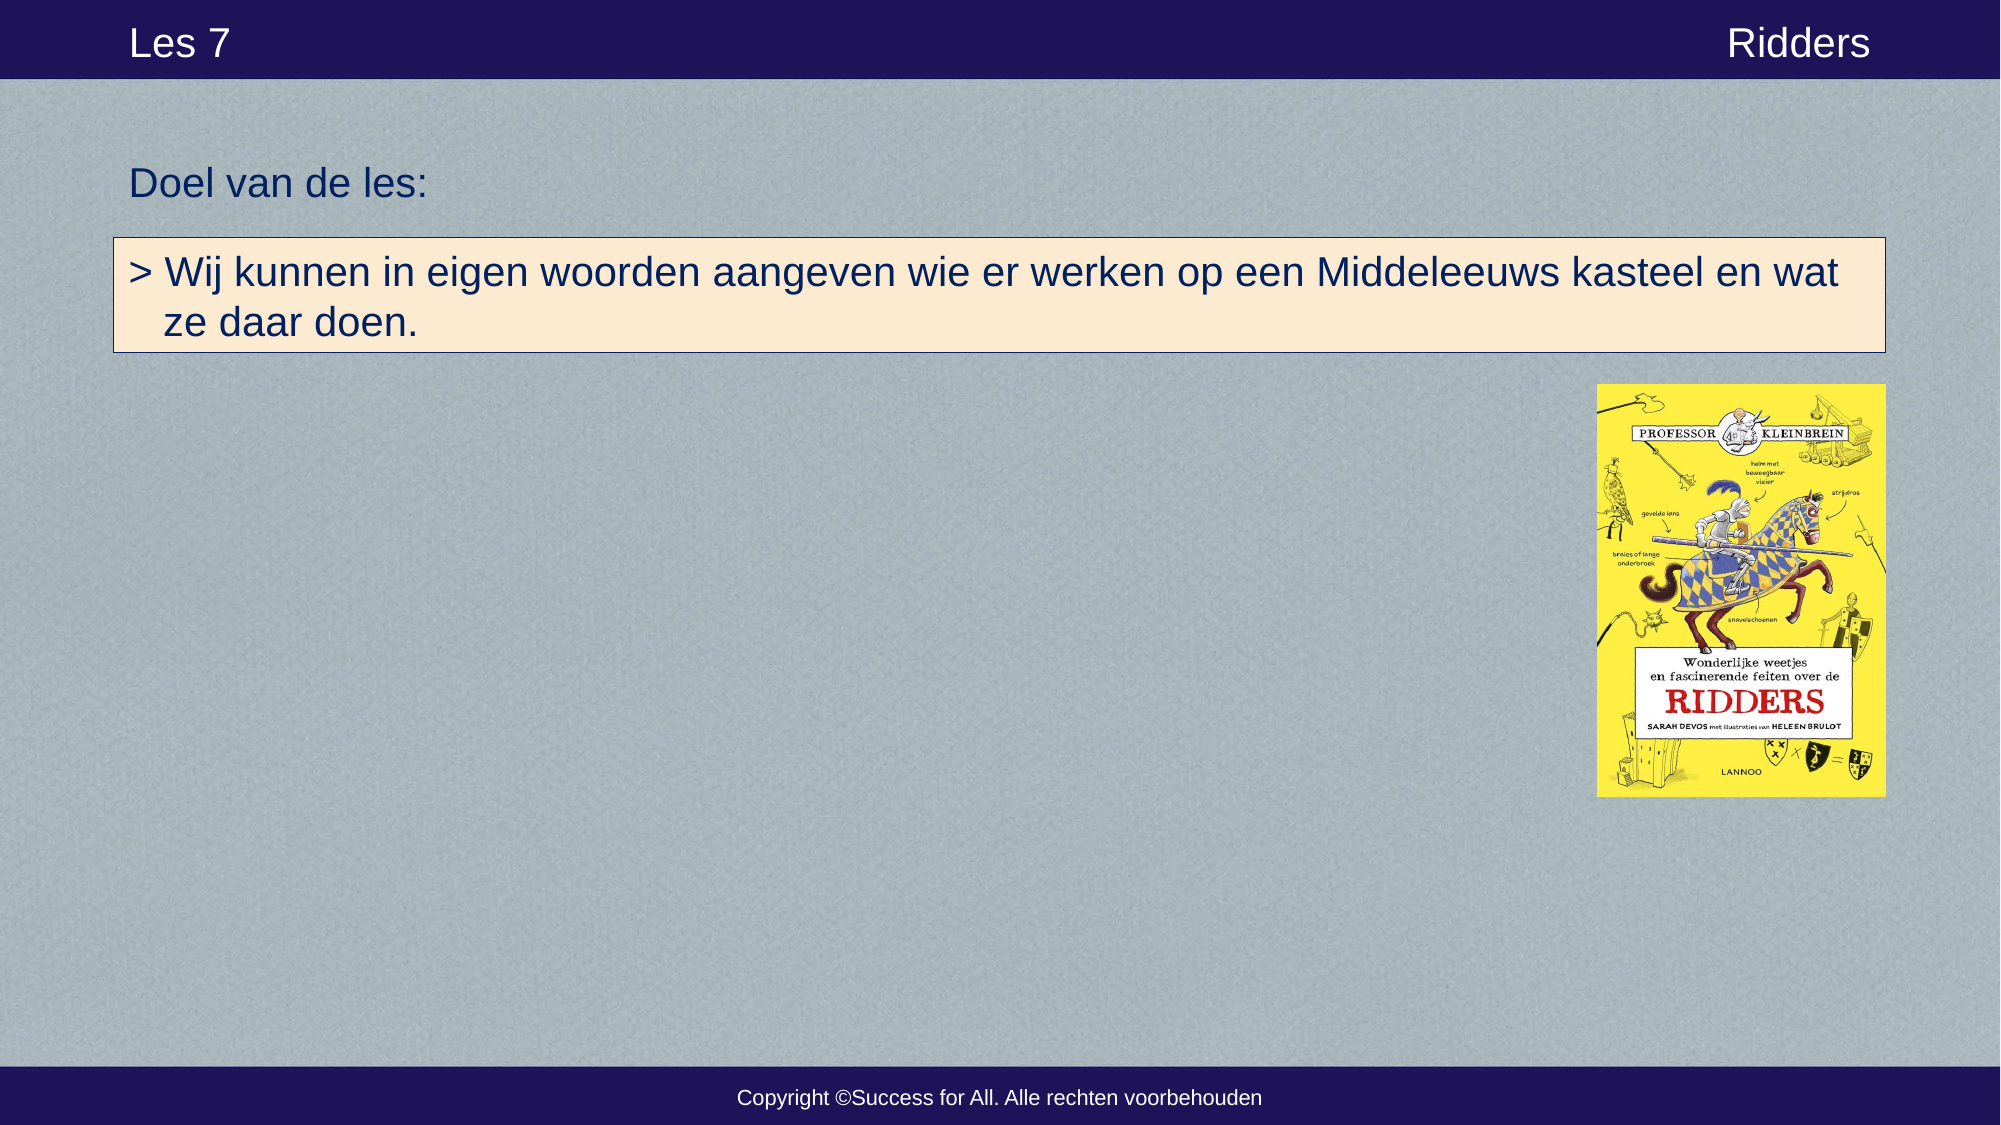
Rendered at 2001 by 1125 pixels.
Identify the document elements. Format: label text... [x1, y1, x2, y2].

text_box Les 7 [114, 8, 354, 73]
text_box Doel van de les: [113, 148, 1635, 214]
picture [0, 0, 2001, 1125]
text_box > Wij kunnen in eigen woorden aangeven wie er werken op een Middeleeuws kasteel en wat ze daar doen. [113, 237, 1886, 353]
text_box Ridders [999, 8, 1886, 73]
text_box Copyright ©Success for All. Alle rechten voorbehouden [0, 1076, 2000, 1125]
